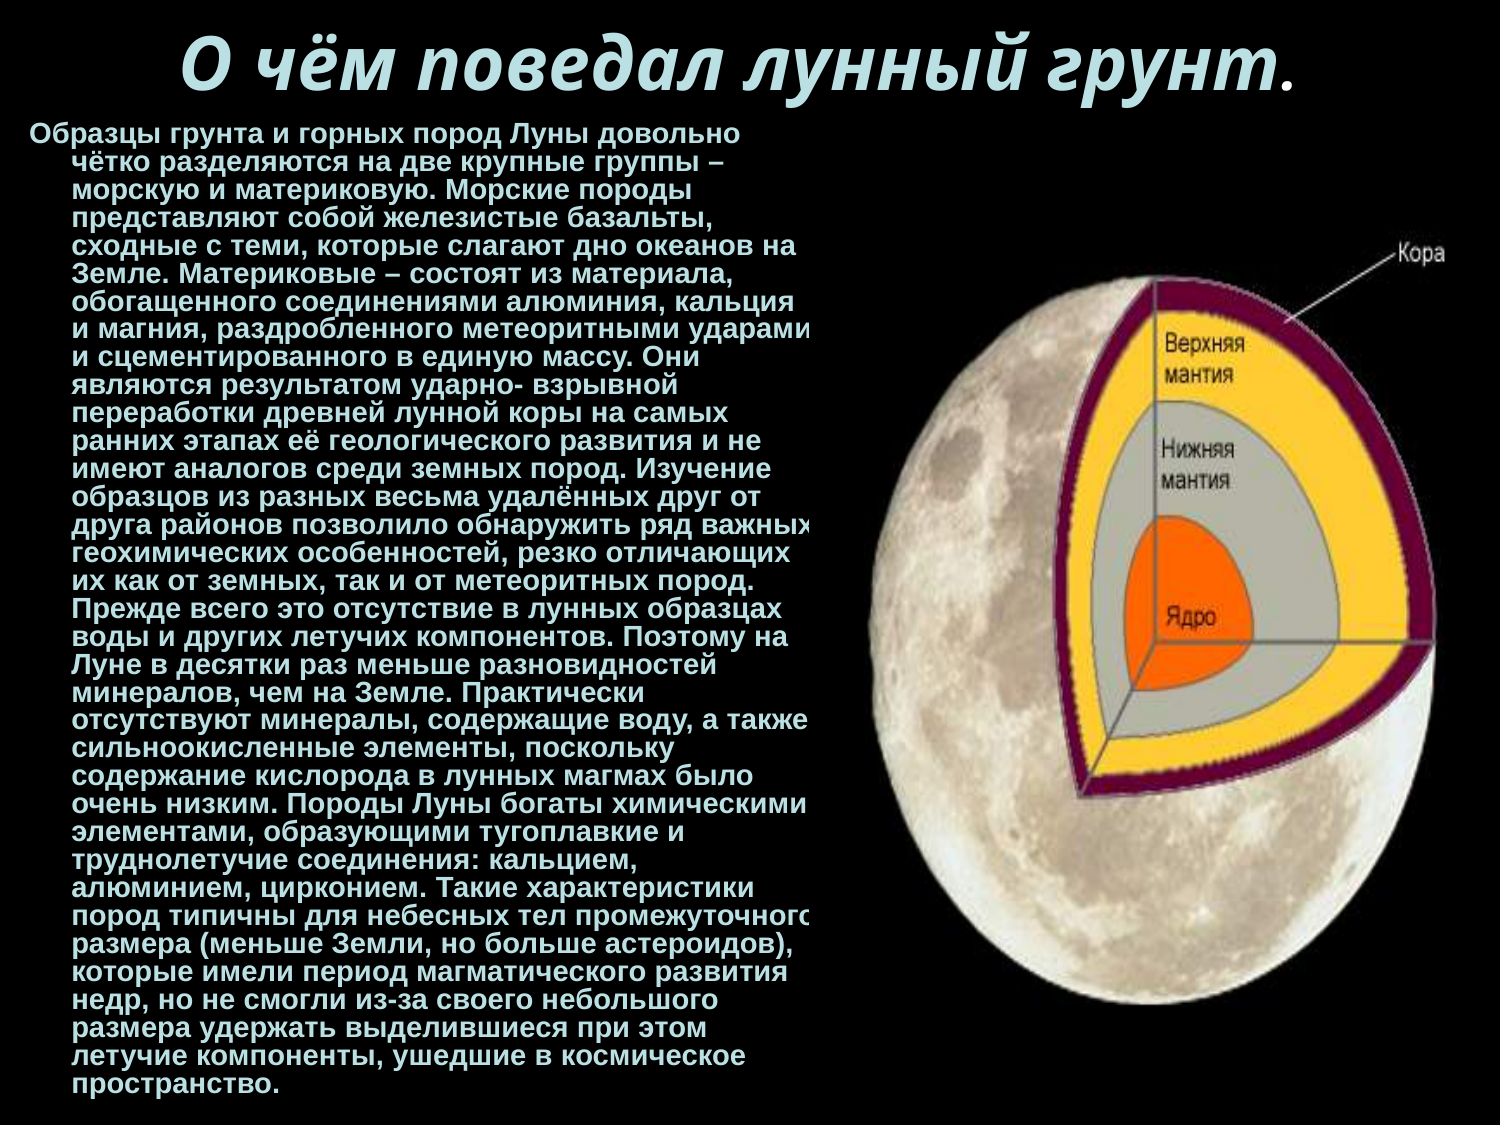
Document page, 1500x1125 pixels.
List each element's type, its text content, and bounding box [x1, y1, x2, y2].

footer www.sliderpoint.org [512, 1024, 988, 1103]
list Образцы грунта и горных пород Луны довольно чётко разделяются на две крупные группы – морскую и материковую. Морские породы представляют собой железистые базальты, сходные с теми, которые слагают дно океанов на Земле. Материковые – состоят из материала, обогащенного соединениями алюминия, кальция и магния, раздробленного метеоритными ударами и сцементированного в единую массу. Они являются результатом ударно- взрывной переработки древней лунной коры на самых ранних этапах её геологического развития и не имеют аналогов среди земных пород. Изучение образцов из разных весьма удалённых друг от друга районов позволило обнаружить ряд важных геохимических особенностей, резко отличающих их как от земных, так и от метеоритных пород. Прежде всего это отсутствие в лунных образцах воды и других летучих компонентов. Поэтому на Луне в десятки раз меньше разновидностей минералов, чем на Земле. Практически отсутствуют минералы, содержащие воду, а также сильноокисленные элементы, поскольку содержание кислорода в лунных магмах было очень низким. Породы Луны богаты химическими элементами, образующими тугоплавкие и труднолетучие соединения: кальцием, алюминием, цирконием. Такие характеристики пород типичны для небесных тел промежуточного размера (меньше Земли, но больше астероидов), которые имели период магматического развития недр, но не смогли из-за своего небольшого размера удержать выделившиеся при этом летучие компоненты, ушедшие в космическое пространство. [0, 113, 834, 1125]
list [808, 196, 1500, 1079]
title О чём поведал лунный грунт. [74, 0, 1426, 114]
